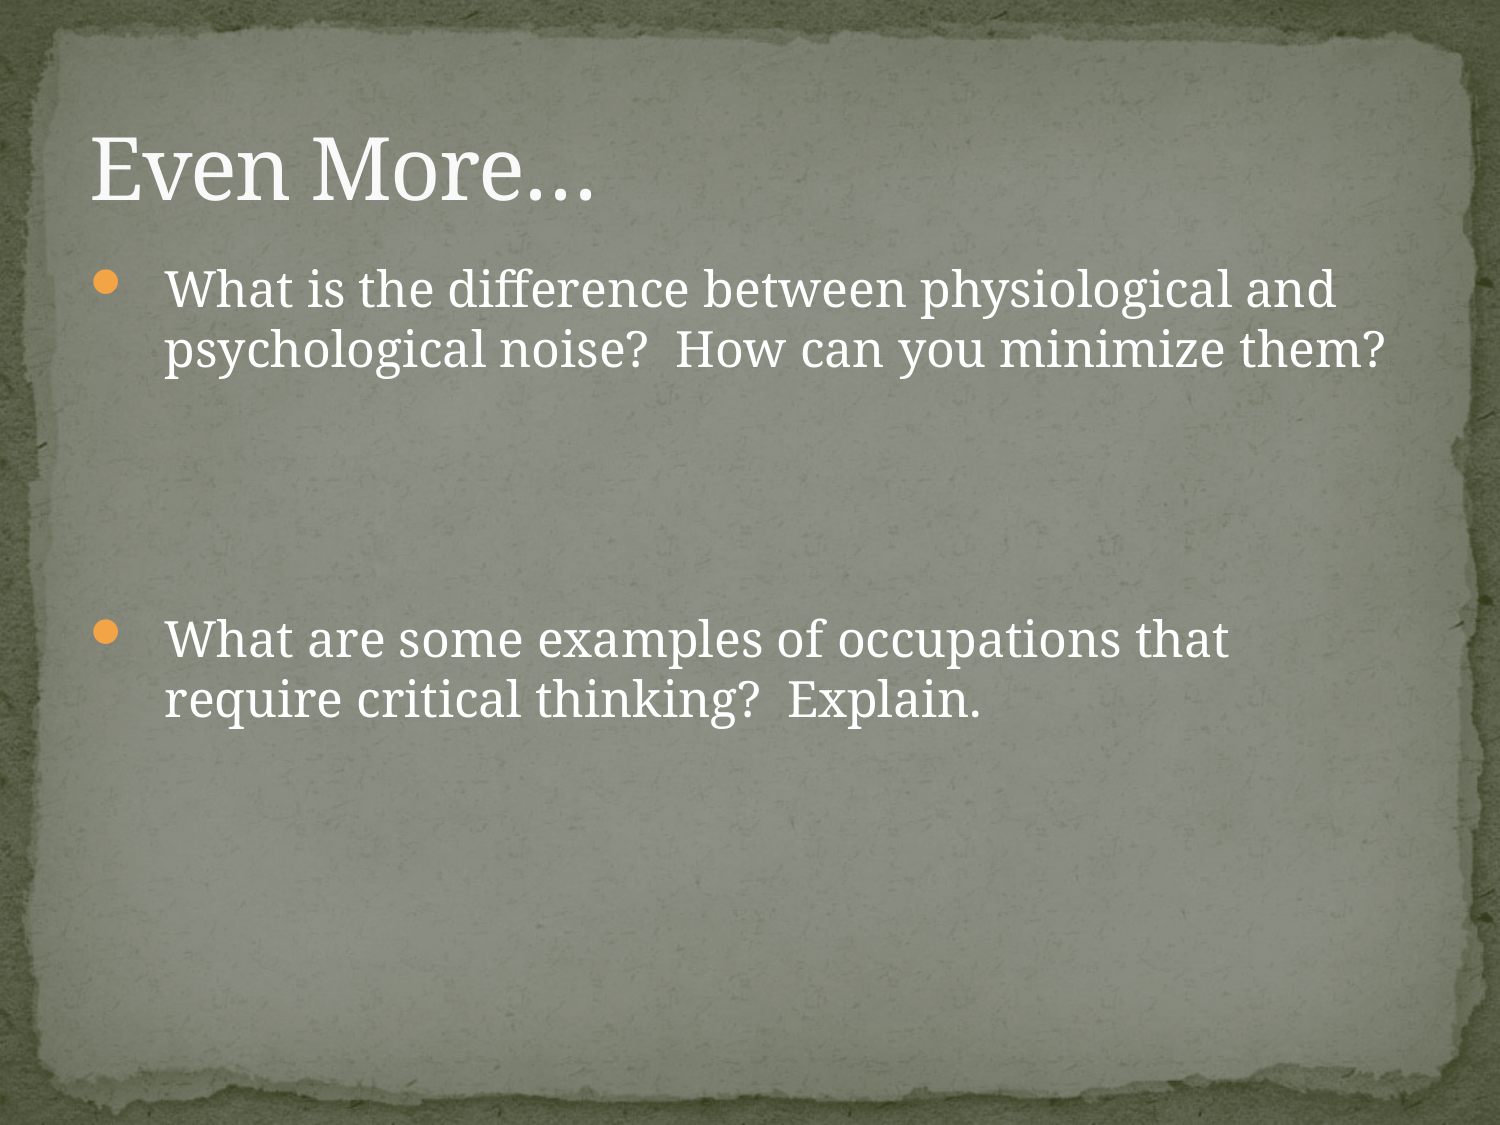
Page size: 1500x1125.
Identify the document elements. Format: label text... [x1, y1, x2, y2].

list What is the difference between physiological and psychological noise? How can you minimize them? What are some examples of occupations that require critical thinking? Explain. [75, 249, 1425, 1000]
title Even More… [74, 24, 1425, 225]
